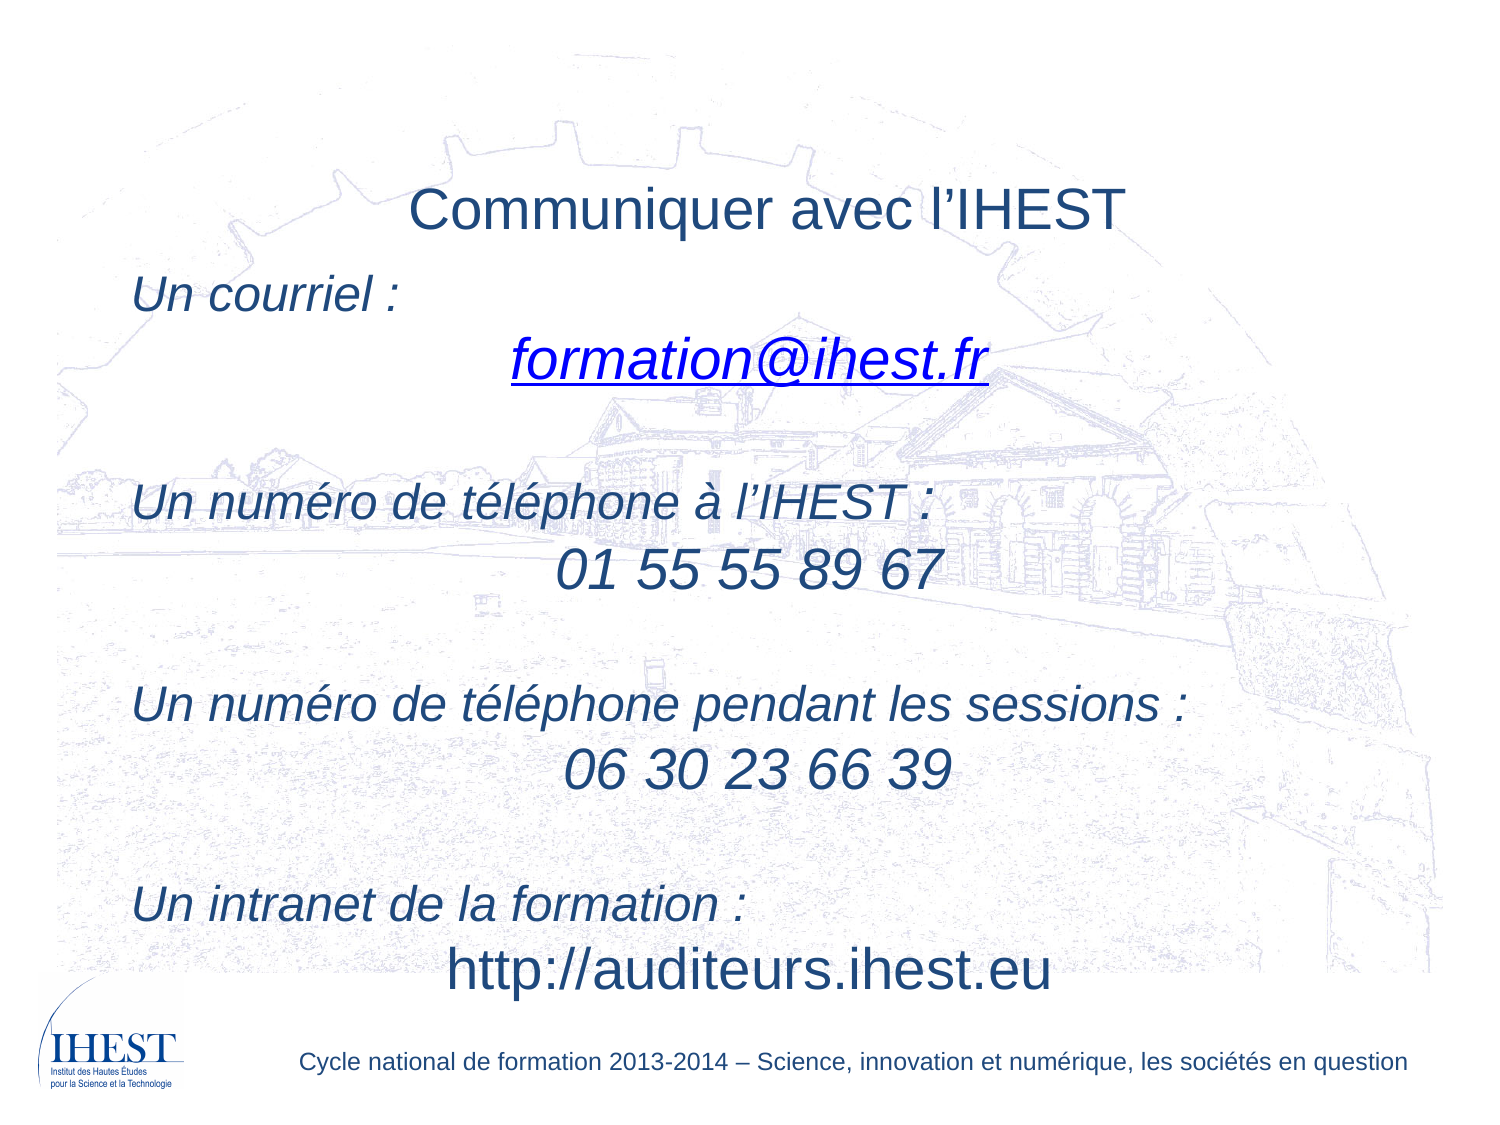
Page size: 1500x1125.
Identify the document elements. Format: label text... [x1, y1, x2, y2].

text_box Un courriel : formation@ihest.fr Un numéro de téléphone à l’IHEST : 01 55 55 89 67 Un numéro de téléphone pendant les sessions : 06 30 23 66 39 Un intranet de la formation : http://auditeurs.ihest.eu [115, 253, 1385, 1079]
picture [1385, 254, 1443, 973]
title Communiquer avec l’IHEST [75, 163, 1462, 254]
picture [38, 45, 1443, 1089]
